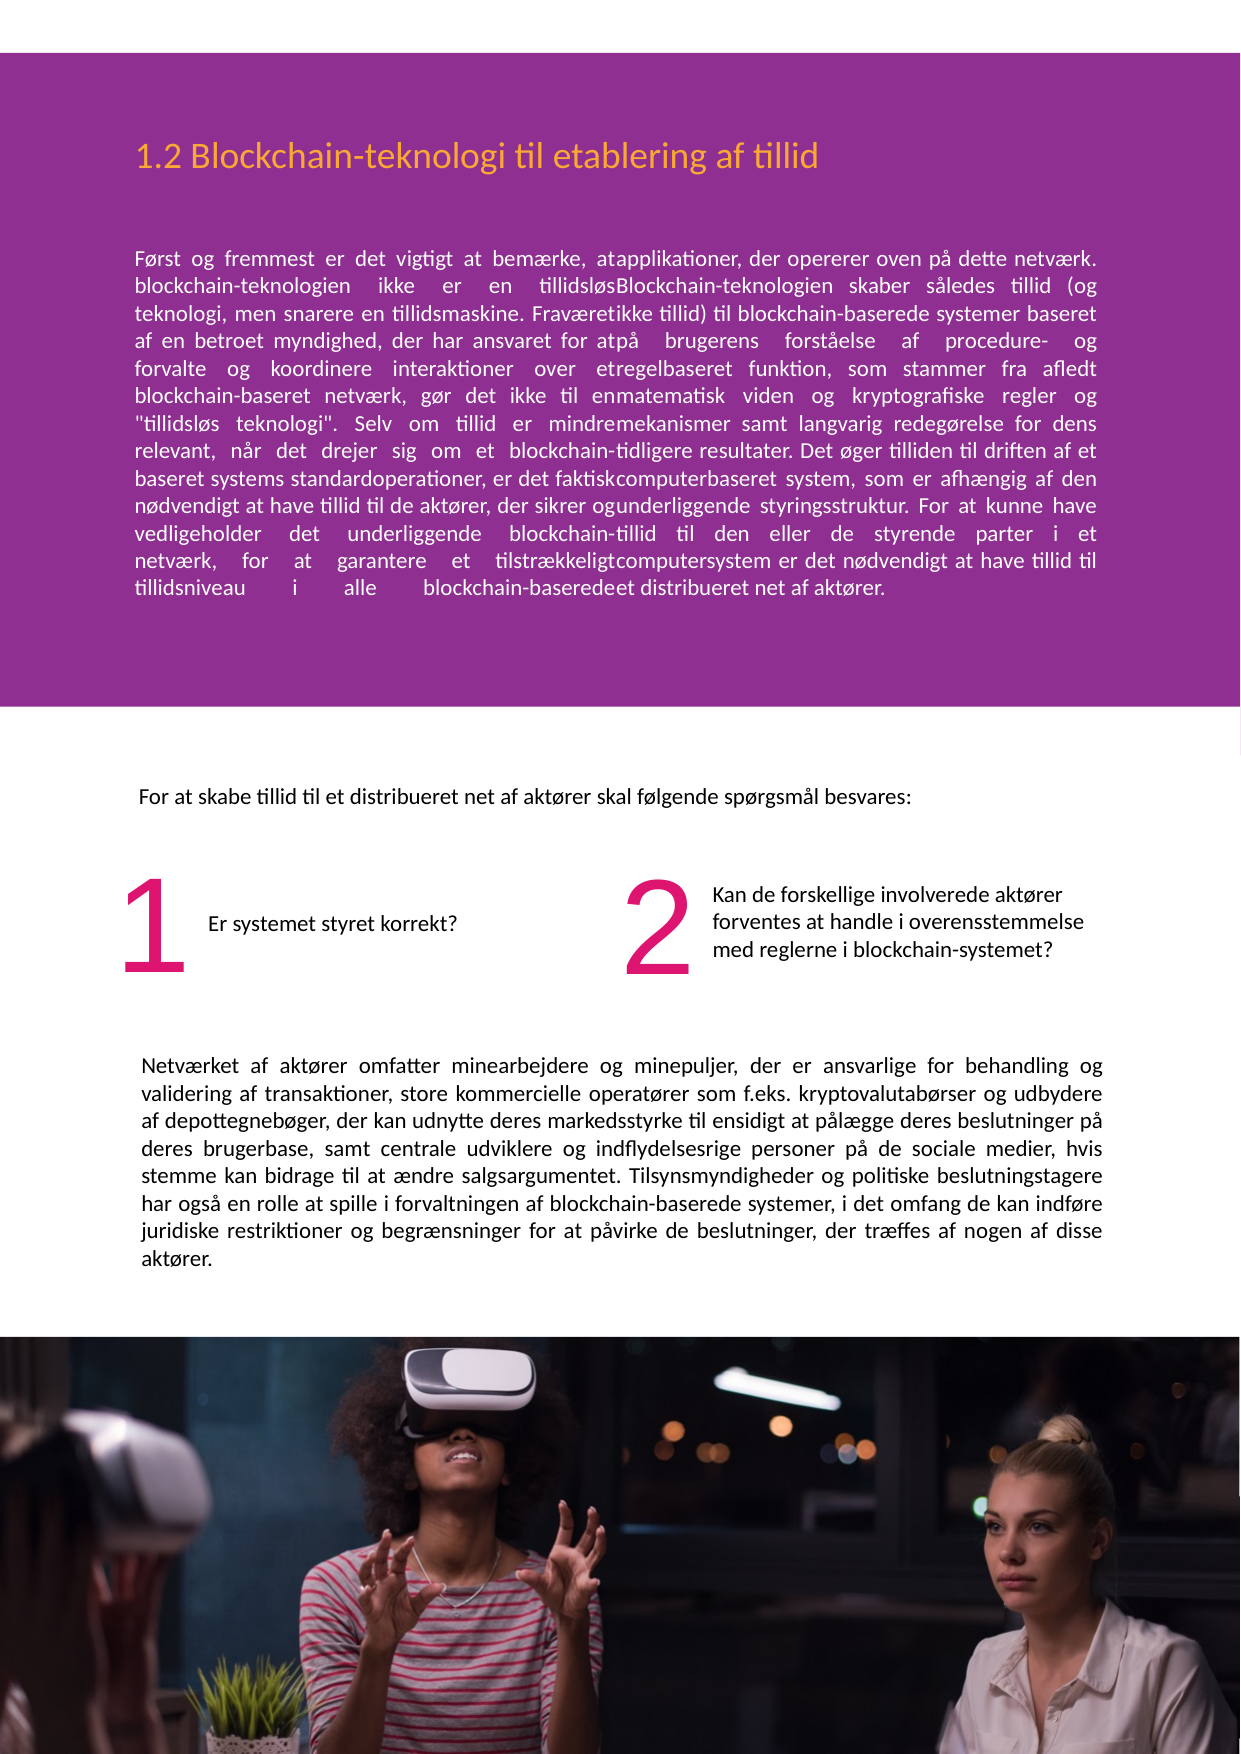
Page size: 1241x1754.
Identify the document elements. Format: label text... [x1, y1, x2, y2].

text_box [0, 706, 1241, 998]
text_box Netværket af aktører omfatter minearbejdere og minepuljer, der er ansvarlige for behandling og validering af transaktioner, store kommercielle operatører som f.eks. kryptovalutabørser og udbydere af depottegnebøger, der kan udnytte deres markedsstyrke til ensidigt at pålægge deres beslutninger på deres brugerbase, samt centrale udviklere og indflydelsesrige personer på de sociale medier, hvis stemme kan bidrage til at ændre salgsargumentet. Tilsynsmyndigheder og politiske beslutningstagere har også en rolle at spille i forvaltningen af blockchain-baserede systemer, i det omfang de kan indføre juridiske restriktioner og begrænsninger for at påvirke de beslutninger, der træffes af nogen af disse aktører. [126, 1043, 1120, 1336]
text_box 2 [605, 831, 713, 1010]
text_box 1.2 Blockchain-teknologi til etablering af tillid [119, 123, 1113, 201]
text_box Kan de forskellige involverede aktører forventes at handle i overensstemmelse med reglerne i blockchain-systemet? [713, 872, 1110, 927]
text_box 1 [100, 830, 209, 1008]
list Først og fremmest er det vigtigt at bemærke, at blockchain-teknologien ikke er en tillidsløs teknologi, men snarere en tillidsmaskine. Fraværet af en betroet myndighed, der har ansvaret for at forvalte og koordinere interaktioner over et blockchain-baseret netværk, gør det ikke til en "tillidsløs teknologi". Selv om tillid er mindre relevant, når det drejer sig om et blockchain-baseret systems standardoperationer, er det faktisk nødvendigt at have tillid til de aktører, der sikrer og vedligeholder det underliggende blockchain-netværk, for at garantere et tilstrækkeligt tillidsniveau i alle blockchain-baserede applikationer, der opererer oven på dette netværk. Blockchain-teknologien skaber således tillid (og ikke tillid) til blockchain-baserede systemer baseret på brugerens forståelse af procedure- og regelbaseret funktion, som stammer fra afledt matematisk viden og kryptografiske regler og mekanismer samt langvarig redegørelse for dens tidligere resultater. Det øger tilliden til driften af et computerbaseret system, som er afhængig af den underliggende styringsstruktur. For at kunne have tillid til den eller de styrende parter i et computersystem er det nødvendigt at have tillid til et distribueret net af aktører. [119, 236, 1113, 613]
text_box For at skabe tillid til et distribueret net af aktører skal følgende spørgsmål besvares: [123, 774, 1117, 829]
text_box Er systemet styret korrekt? [209, 900, 578, 947]
picture [0, 1336, 1241, 1754]
